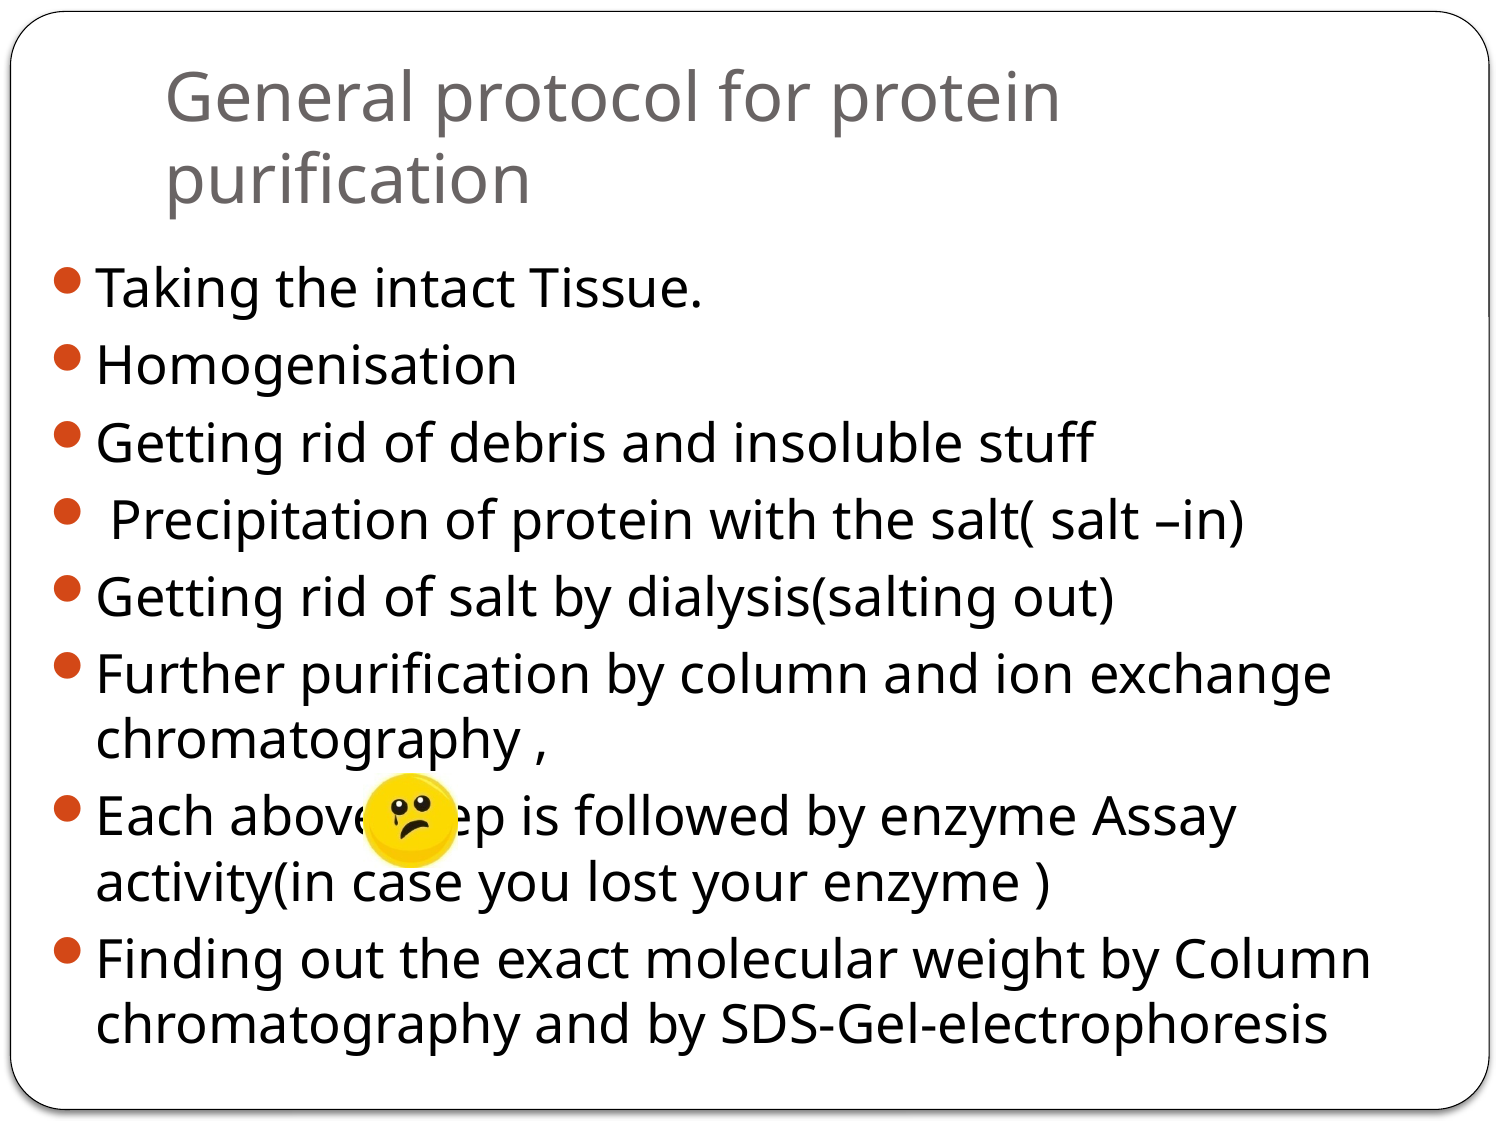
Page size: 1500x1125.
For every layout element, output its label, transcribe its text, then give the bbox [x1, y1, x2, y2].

title General protocol for protein purification [150, 45, 1425, 233]
picture [362, 773, 458, 868]
list Taking the intact Tissue. Homogenisation Getting rid of debris and insoluble stuff Precipitation of protein with the salt( salt –in) Getting rid of salt by dialysis(salting out) Further purification by column and ion exchange chromatography , Each above step is followed by enzyme Assay activity(in case you lost your enzyme ) Finding out the exact molecular weight by Column chromatography and by SDS-Gel-electrophoresis [35, 246, 1500, 1125]
